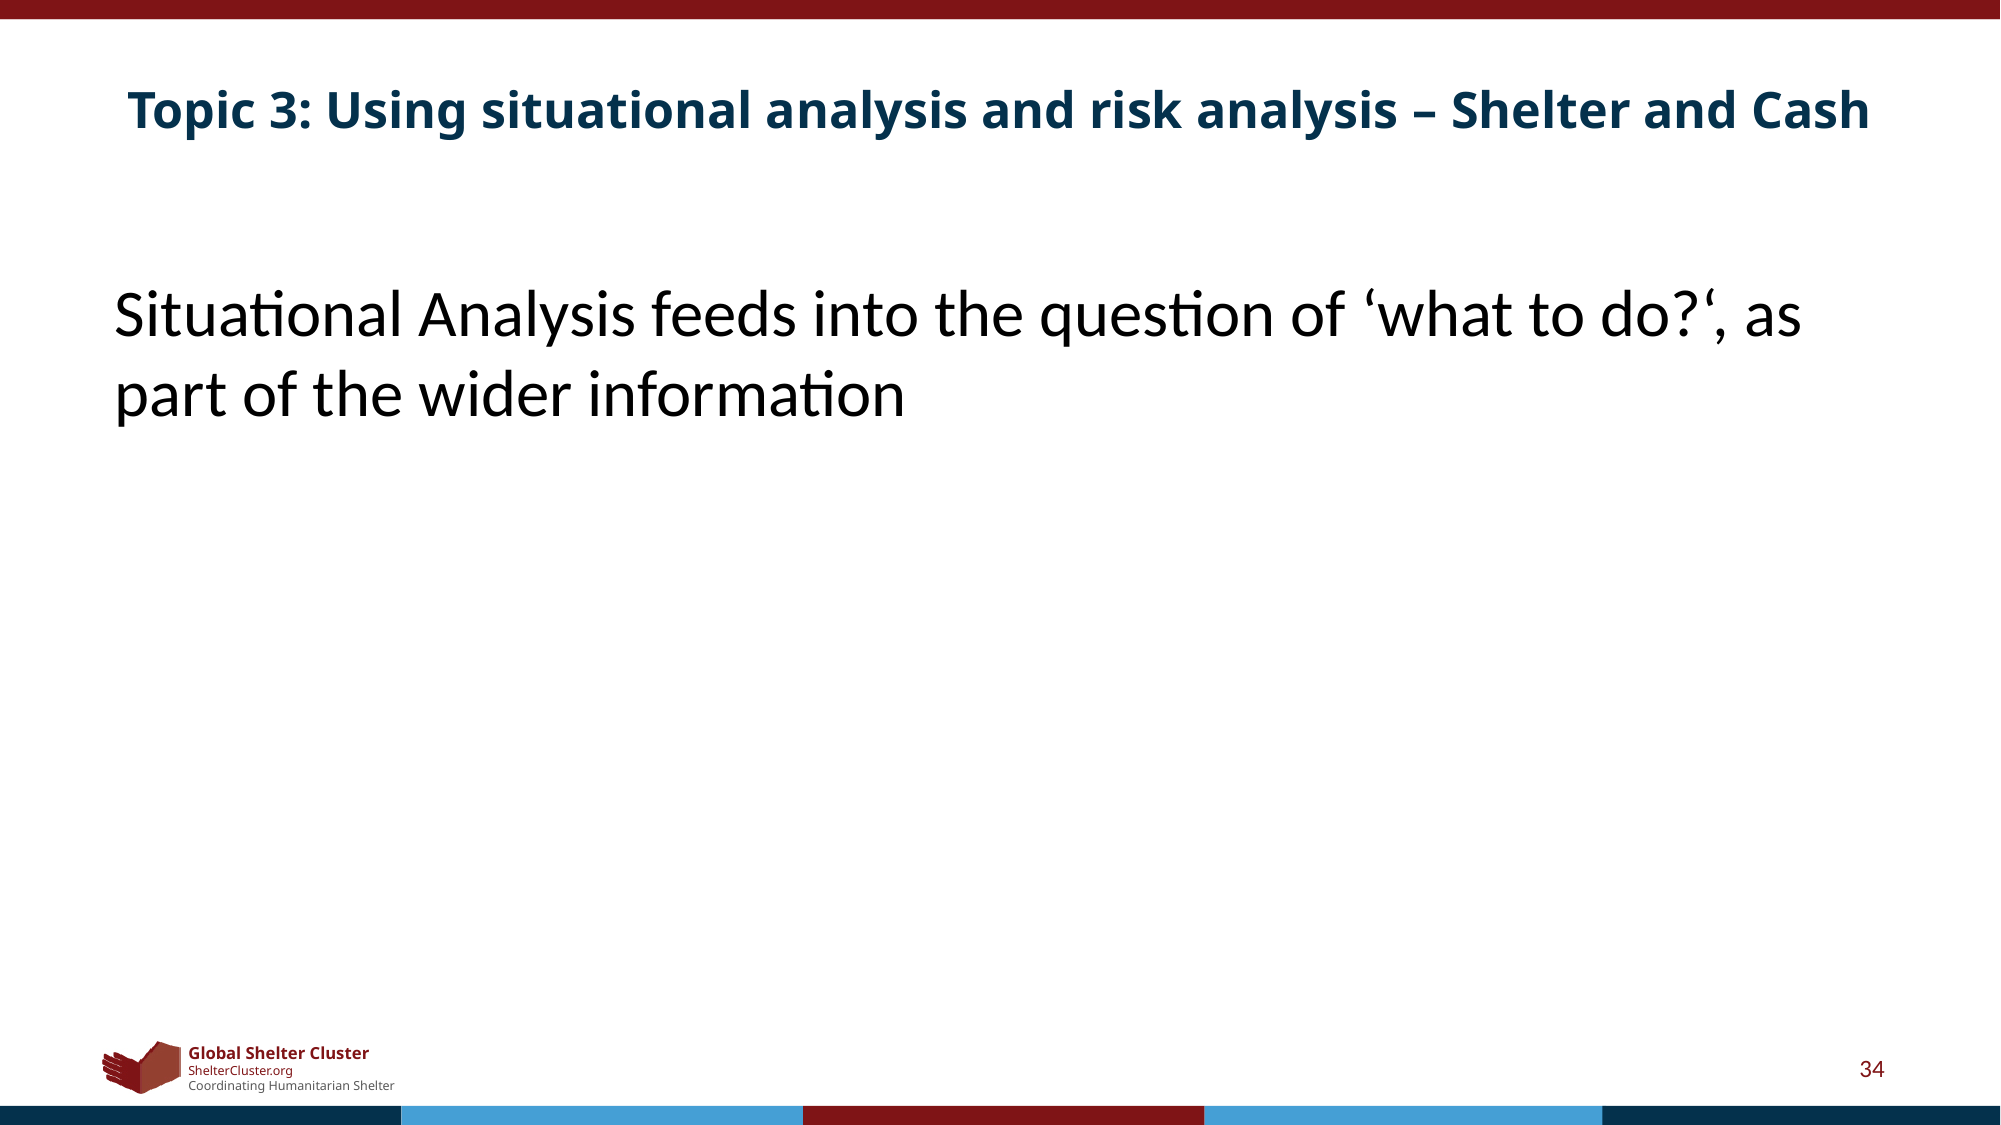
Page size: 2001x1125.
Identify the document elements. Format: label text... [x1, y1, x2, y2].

slide_number 34 [1433, 1037, 1900, 1098]
list Situational Analysis feeds into the question of ‘what to do?‘, as part of the wider information [99, 262, 1900, 1005]
picture [102, 1041, 181, 1094]
title Topic 3: Using situational analysis and risk analysis – Shelter and Cash [99, 45, 1900, 233]
